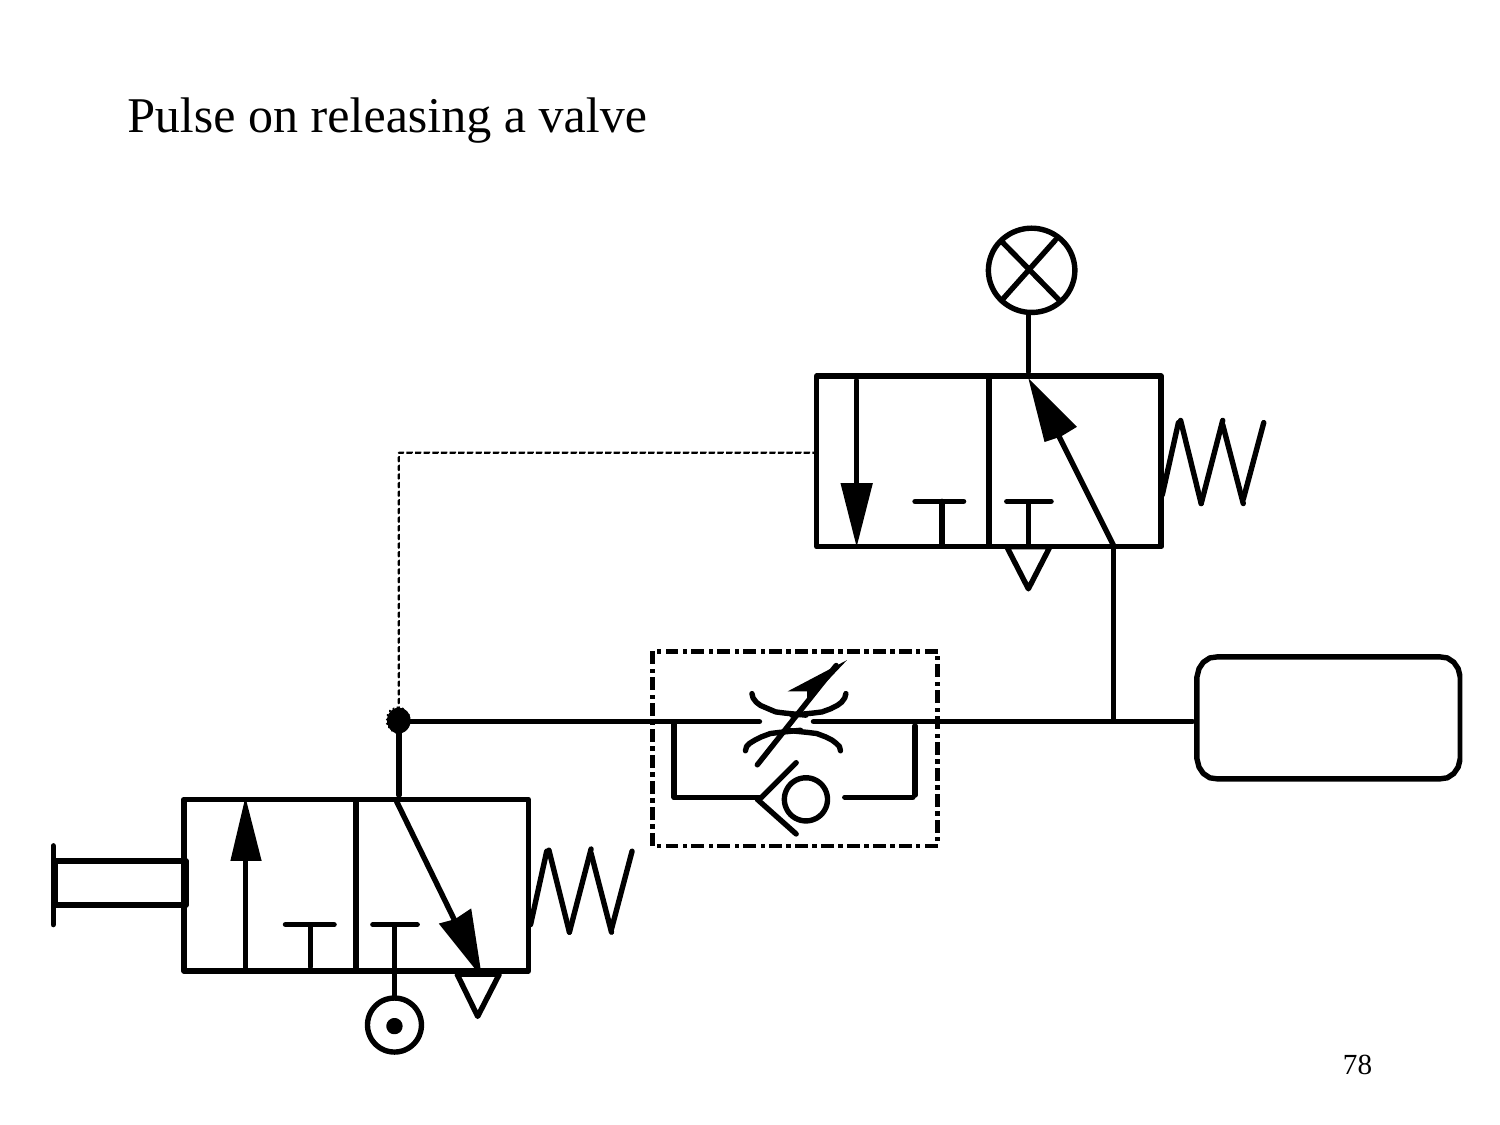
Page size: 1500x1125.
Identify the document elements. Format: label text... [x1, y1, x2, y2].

text_box Pulse on releasing a valve [112, 74, 888, 150]
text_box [49, 224, 1463, 1055]
slide_number 78 [1074, 1063, 1388, 1101]
